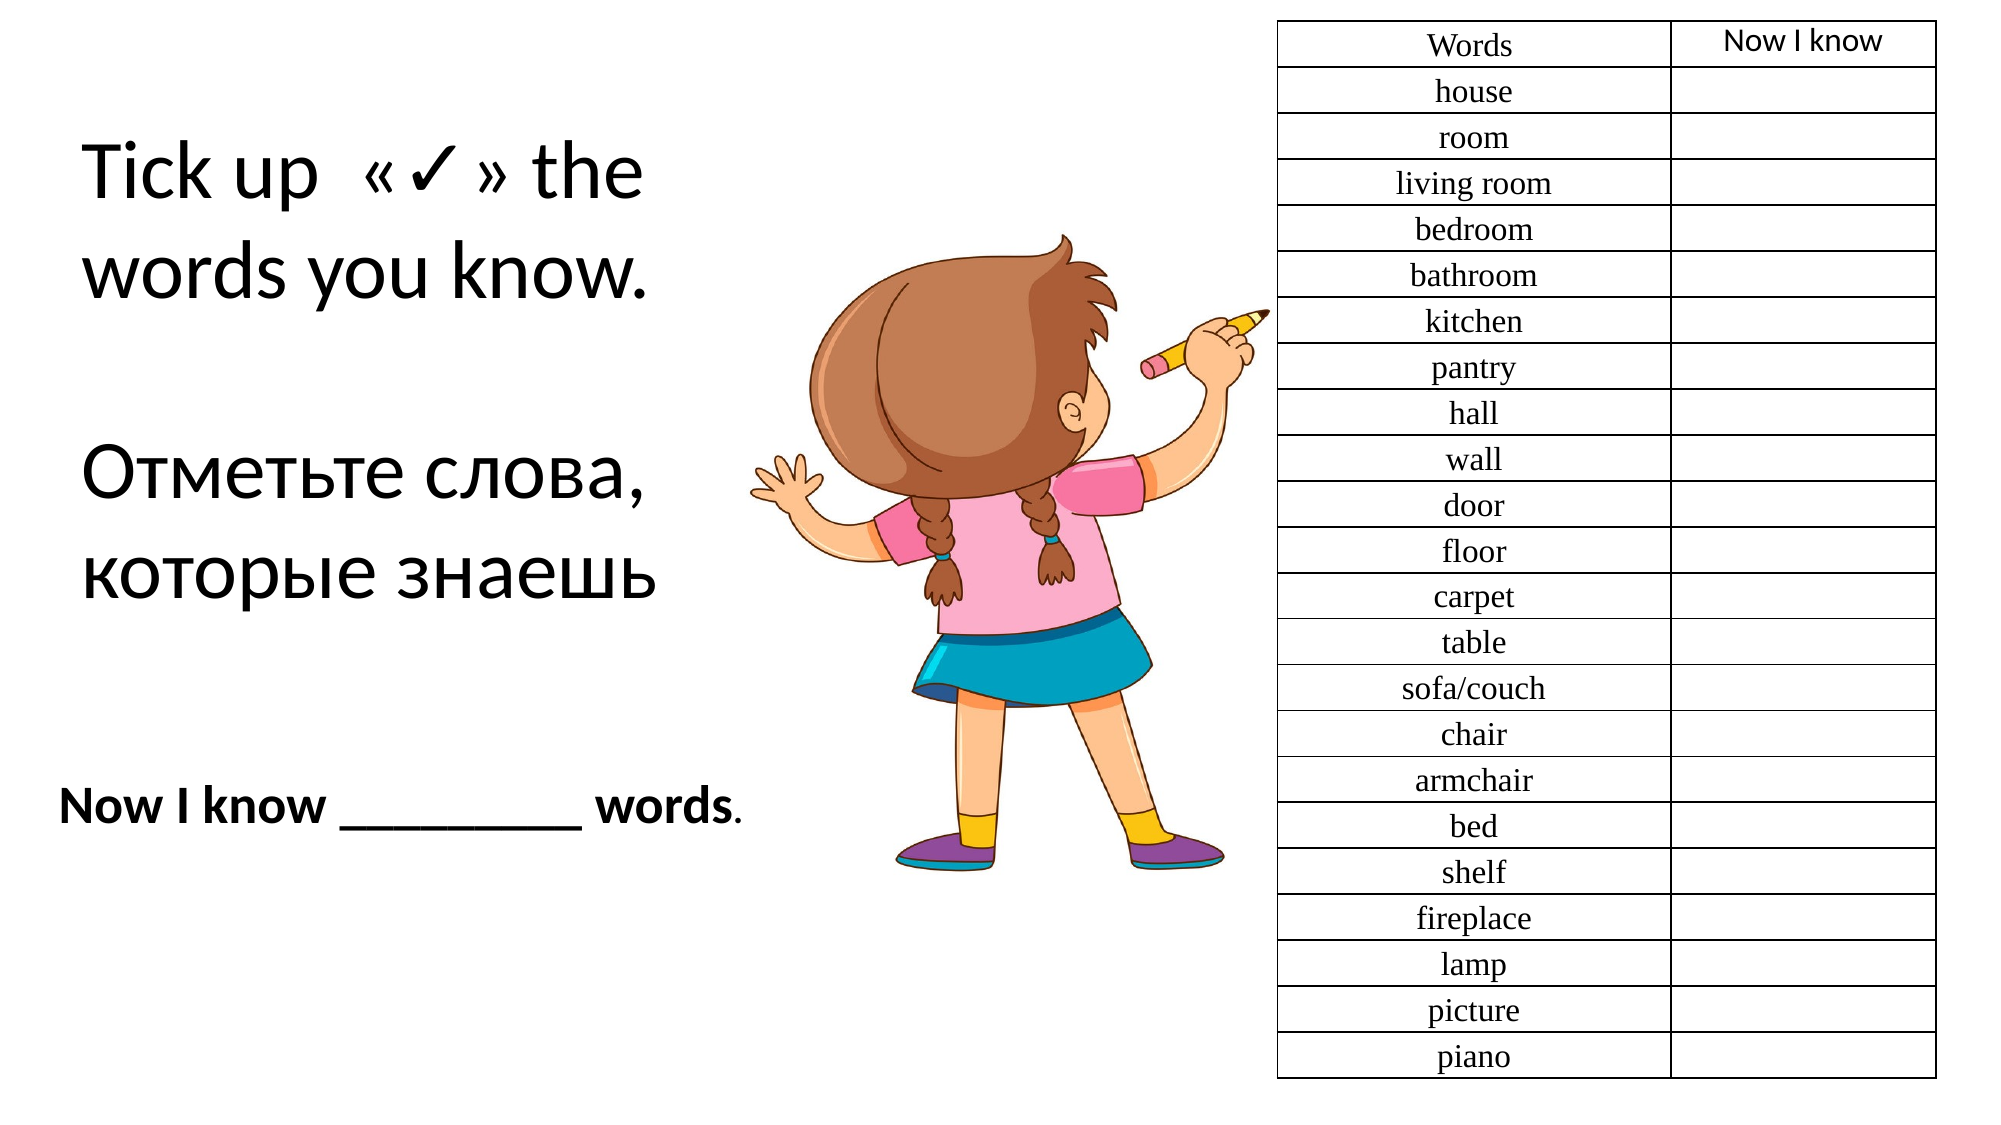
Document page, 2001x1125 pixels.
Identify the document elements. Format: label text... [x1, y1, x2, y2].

table_cell house [1278, 68, 1670, 112]
table_cell [1672, 574, 1935, 618]
table_cell [1672, 711, 1935, 756]
table_cell lamp [1278, 941, 1670, 985]
table_cell chair [1278, 711, 1670, 756]
table_cell bedroom [1278, 206, 1670, 250]
table_cell [1672, 390, 1935, 434]
table_cell kitchen [1278, 298, 1670, 342]
table_cell living room [1278, 160, 1670, 204]
table_cell [1672, 482, 1935, 526]
table_cell piano [1278, 1033, 1670, 1077]
table_cell room [1278, 114, 1670, 158]
table_cell [1672, 849, 1935, 893]
text_box Tick up «✓» the words you know. Отметьте слова, которые знаешь [66, 108, 757, 623]
table_cell [1672, 757, 1935, 801]
table_cell [1672, 528, 1935, 572]
table_header Now I know [1672, 22, 1935, 66]
table_cell bed [1278, 803, 1670, 847]
table_cell shelf [1278, 849, 1670, 893]
table_cell floor [1278, 528, 1670, 572]
table_cell [1672, 436, 1935, 480]
table_cell [1672, 160, 1935, 204]
table_cell [1672, 114, 1935, 158]
table_cell picture [1278, 987, 1670, 1031]
picture [746, 225, 1278, 876]
table_header Words [1278, 22, 1670, 66]
text_box Now I know _________ words. [43, 762, 746, 842]
table_cell [1672, 941, 1935, 985]
table_cell armchair [1278, 757, 1670, 801]
table_cell door [1278, 482, 1670, 526]
table_cell sofa/couch [1278, 665, 1670, 710]
table_cell hall [1278, 390, 1670, 434]
table_cell pantry [1278, 344, 1670, 388]
table_cell fireplace [1278, 895, 1670, 939]
table_cell [1672, 344, 1935, 388]
table_cell table [1278, 619, 1670, 664]
table_cell [1672, 665, 1935, 710]
table_cell [1672, 206, 1935, 250]
table_cell [1672, 987, 1935, 1031]
table_cell wall [1278, 436, 1670, 480]
table_cell [1672, 895, 1935, 939]
table_cell [1672, 252, 1935, 296]
table_cell [1672, 1033, 1935, 1077]
table_cell carpet [1278, 574, 1670, 618]
table_cell [1672, 803, 1935, 847]
table_cell bathroom [1278, 252, 1670, 296]
table_cell [1672, 68, 1935, 112]
table_cell [1672, 298, 1935, 342]
table_cell [1672, 619, 1935, 664]
